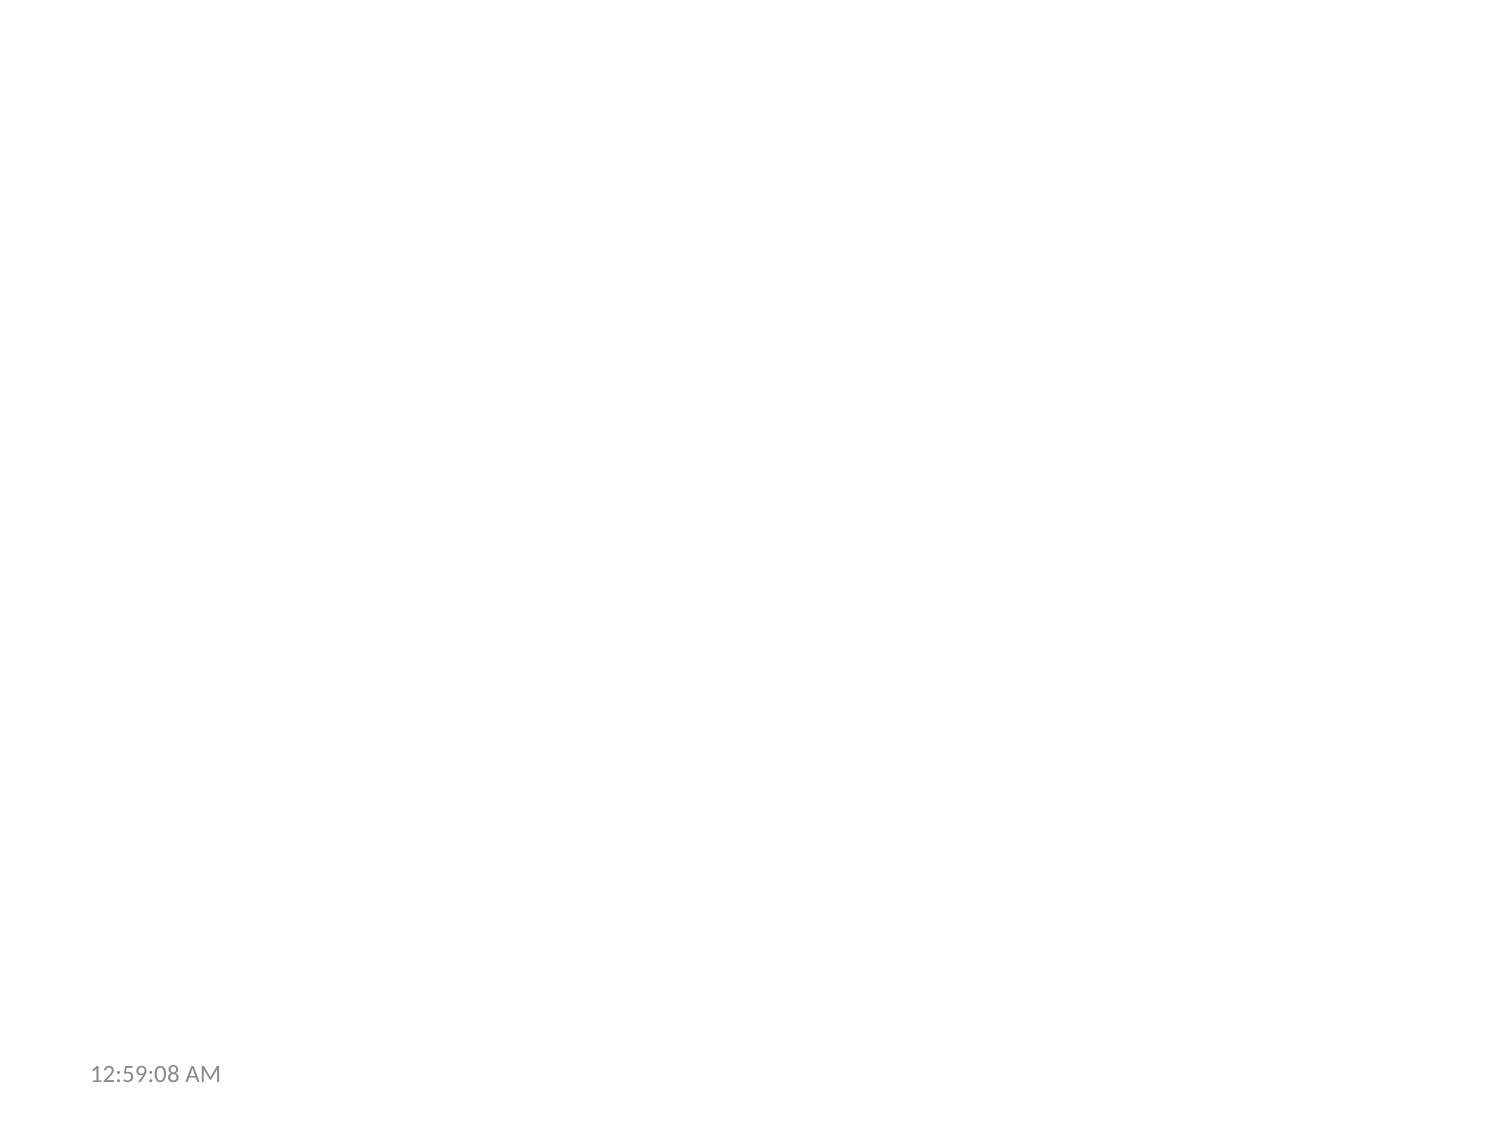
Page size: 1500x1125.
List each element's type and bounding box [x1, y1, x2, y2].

slide_number [75, 1042, 425, 1103]
